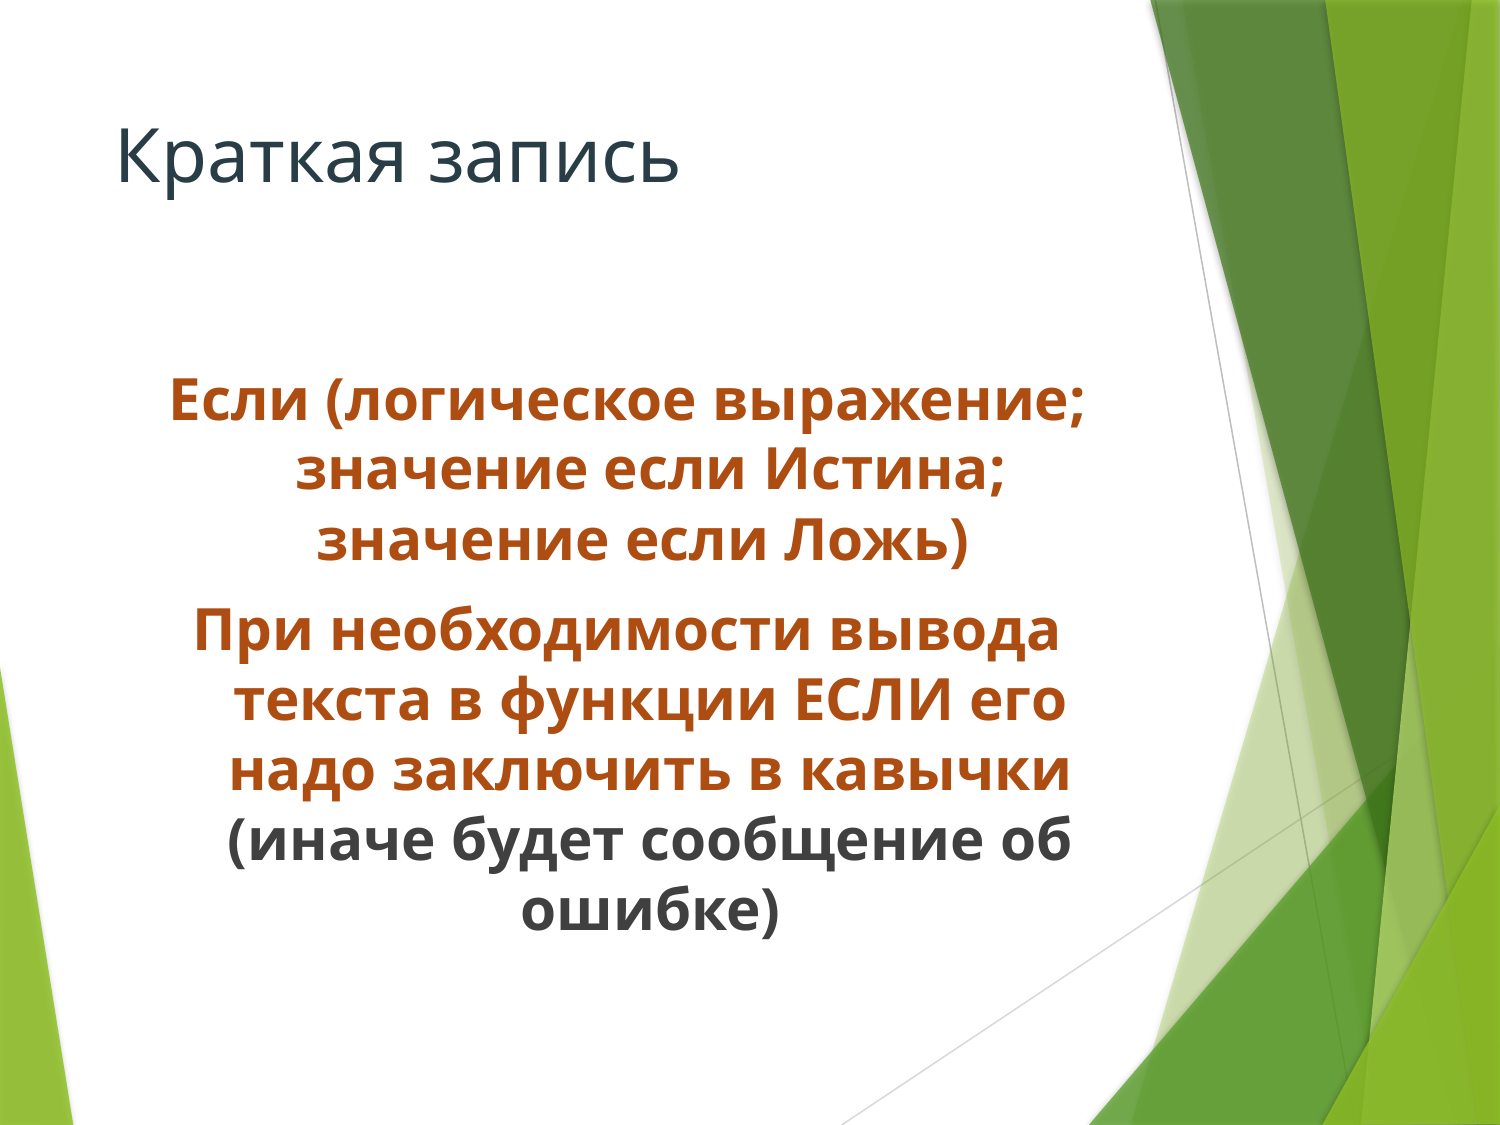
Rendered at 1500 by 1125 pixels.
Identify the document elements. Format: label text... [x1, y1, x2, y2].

list Если (логическое выражение; значение если Истина; значение если Ложь) При необходимости вывода текста в функции ЕСЛИ его надо заключить в кавычки (иначе будет сообщение об ошибке) [99, 354, 1142, 992]
title Краткая запись [99, 99, 1142, 317]
